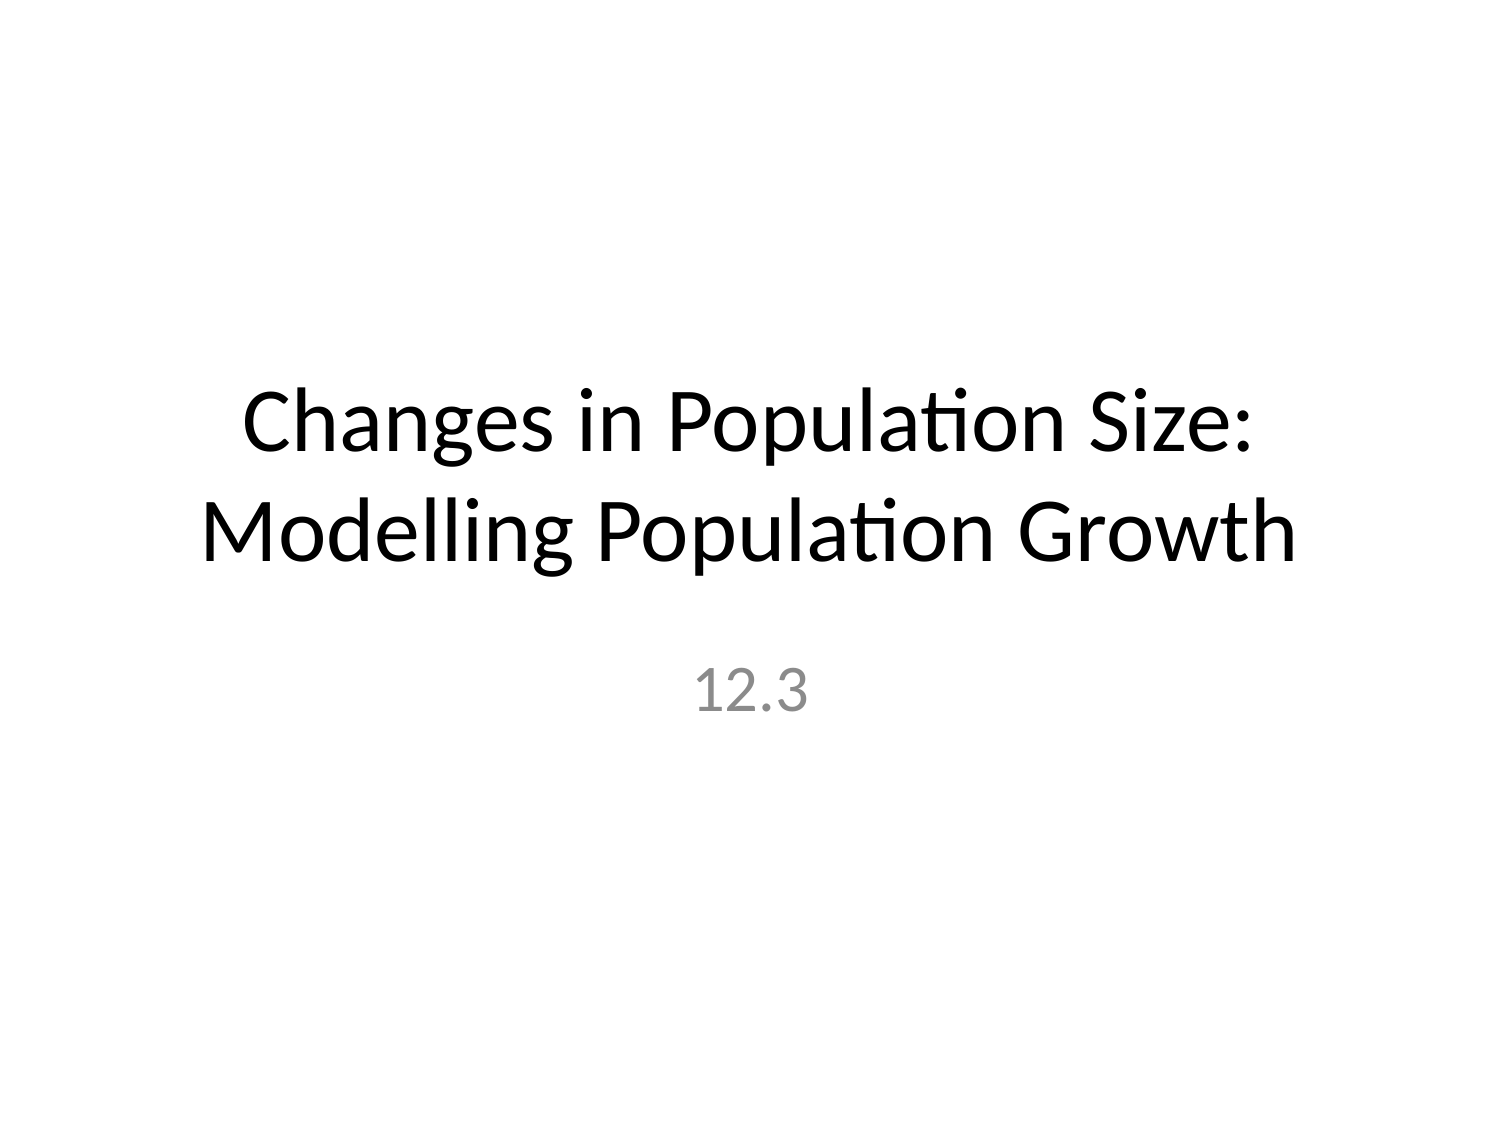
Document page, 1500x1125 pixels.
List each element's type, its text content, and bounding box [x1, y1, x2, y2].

title Changes in Population Size: Modelling Population Growth [112, 349, 1388, 591]
subtitle 12.3 [225, 637, 1275, 925]
